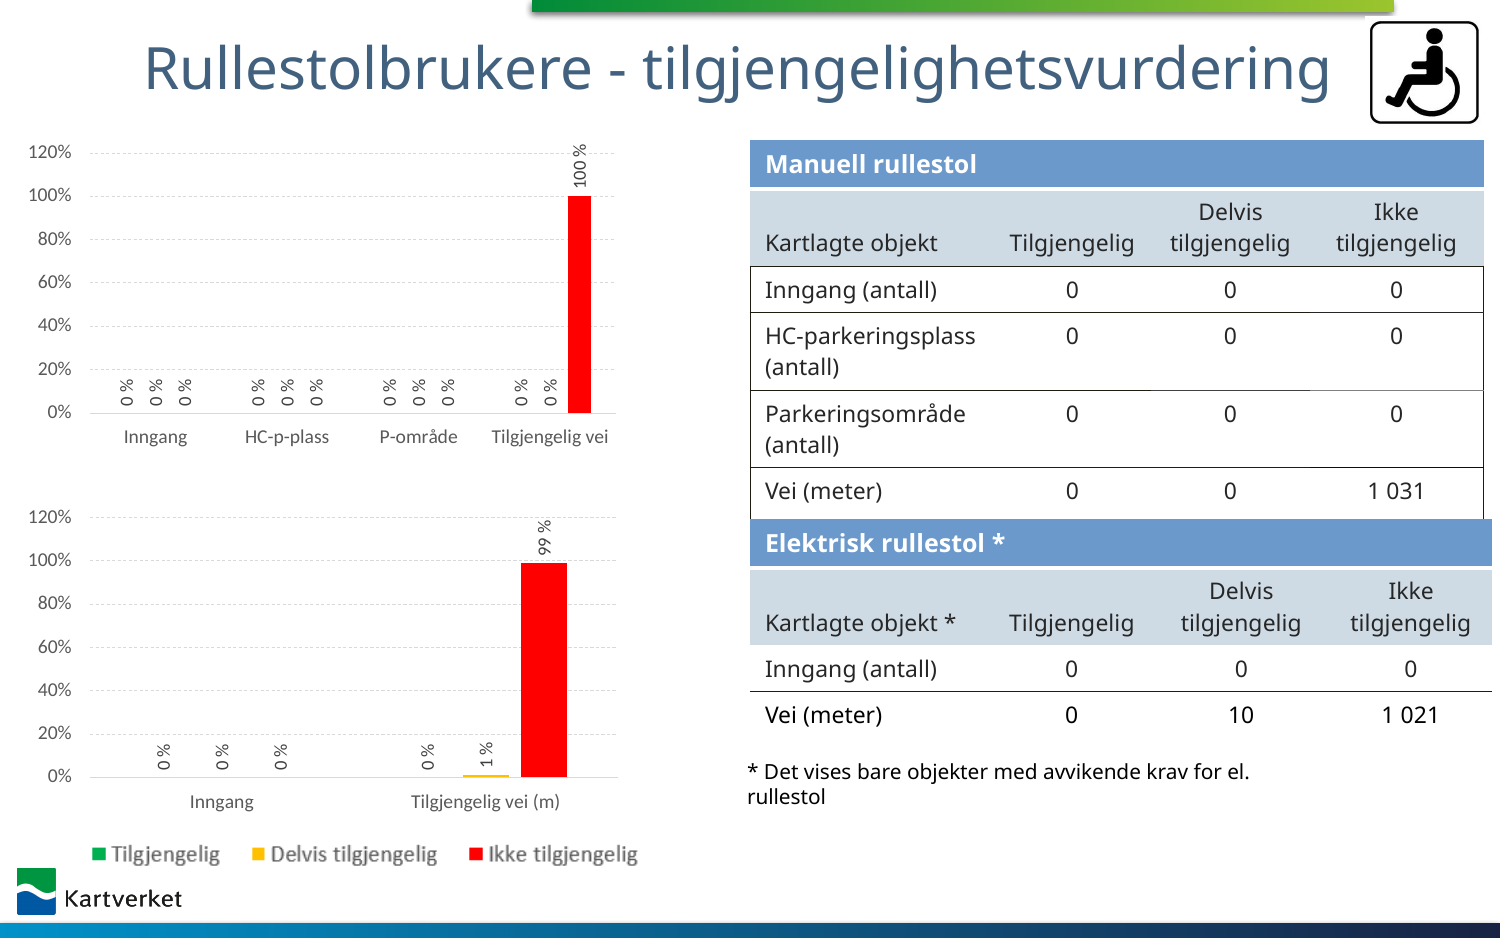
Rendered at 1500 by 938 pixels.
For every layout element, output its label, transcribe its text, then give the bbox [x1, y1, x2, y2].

table_cell 0 [1151, 391, 1310, 467]
table_cell 1 031 [1310, 468, 1483, 519]
table_cell Vei (meter) [750, 692, 991, 738]
table_cell 0 [1310, 313, 1483, 390]
table_cell Tilgjengelig [991, 570, 1153, 645]
table_cell Tilgjengelig [994, 191, 1151, 266]
table_cell 0 [994, 267, 1151, 312]
table_cell 0 [1310, 391, 1483, 467]
table_cell 0 [994, 468, 1151, 519]
table_cell 0 [994, 313, 1151, 390]
table_cell 0 [991, 692, 1153, 738]
table_cell 0 [1151, 267, 1310, 312]
table_cell 0 [1153, 645, 1330, 691]
table_cell 0 [994, 391, 1151, 467]
table_cell 0 [991, 645, 1153, 691]
picture [86, 838, 643, 870]
table_cell 0 [1330, 645, 1492, 691]
table_cell Kartlagte objekt [750, 191, 994, 266]
table_cell 0 [1310, 267, 1483, 312]
picture [20, 499, 630, 822]
text_box * Det vises bare objekter med avvikende krav for el. rullestol [732, 751, 1317, 816]
text_box Rullestolbrukere - tilgjengelighetsvurdering [39, 12, 1348, 109]
table_cell Parkeringsområde (antall) [751, 391, 994, 467]
table_cell Ikke tilgjengelig [1310, 191, 1484, 266]
table_cell Delvis tilgjengelig [1153, 570, 1330, 645]
picture [20, 135, 629, 457]
table_cell Delvis tilgjengelig [1151, 191, 1310, 266]
picture [1365, 16, 1484, 129]
table_cell 10 [1153, 692, 1330, 738]
table_cell Ikke tilgjengelig [1330, 570, 1492, 645]
table_cell Inngang (antall) [750, 645, 991, 691]
table_cell Kartlagte objekt * [750, 570, 991, 645]
table_cell HC-parkeringsplass (antall) [751, 313, 994, 390]
table_cell 1 021 [1330, 692, 1492, 738]
table_cell Vei (meter) [751, 468, 994, 519]
table_header Elektrisk rullestol * [750, 519, 1492, 566]
table_cell 0 [1151, 313, 1310, 390]
table_cell Inngang (antall) [751, 267, 994, 312]
table_cell 0 [1151, 468, 1310, 519]
table_header Manuell rullestol [750, 140, 1484, 187]
